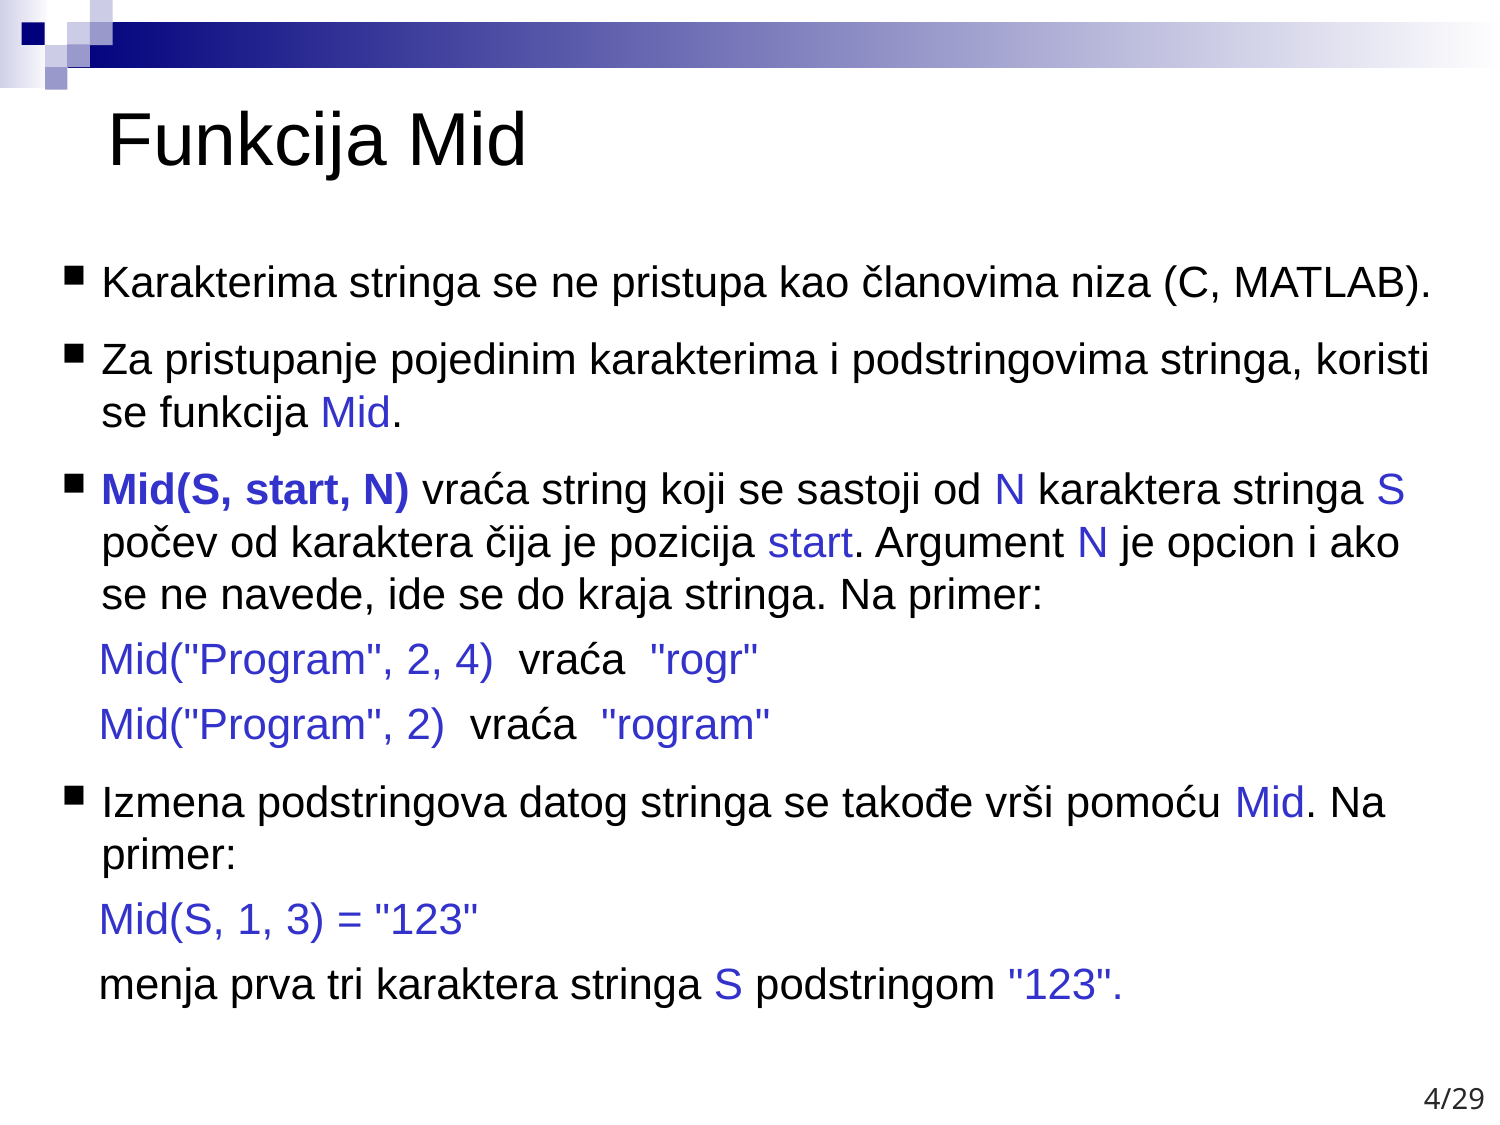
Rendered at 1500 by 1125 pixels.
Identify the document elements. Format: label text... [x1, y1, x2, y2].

title Funkcija Mid [92, 75, 551, 197]
text_box 4/29 [1374, 1072, 1500, 1123]
list Karakterima stringa se ne pristupa kao članovima niza (C, MATLAB). Za pristupanje pojedinim karakterima i podstringovima stringa, koristi se funkcija Mid. Mid(S, start, N) vraća string koji se sastoji od N karaktera stringa S počev od karaktera čija je pozicija start. Argument N je opcion i ako se ne navede, ide se do kraja stringa. Na primer: Mid("Program", 2, 4) vraća "rogr" Mid("Program", 2) vraća "rogram" Izmena podstringova datog stringa se takođe vrši pomoću Mid. Na primer: Mid(S, 1, 3) = "123" menja prva tri karaktera stringa S podstringom "123". [46, 246, 1454, 1032]
